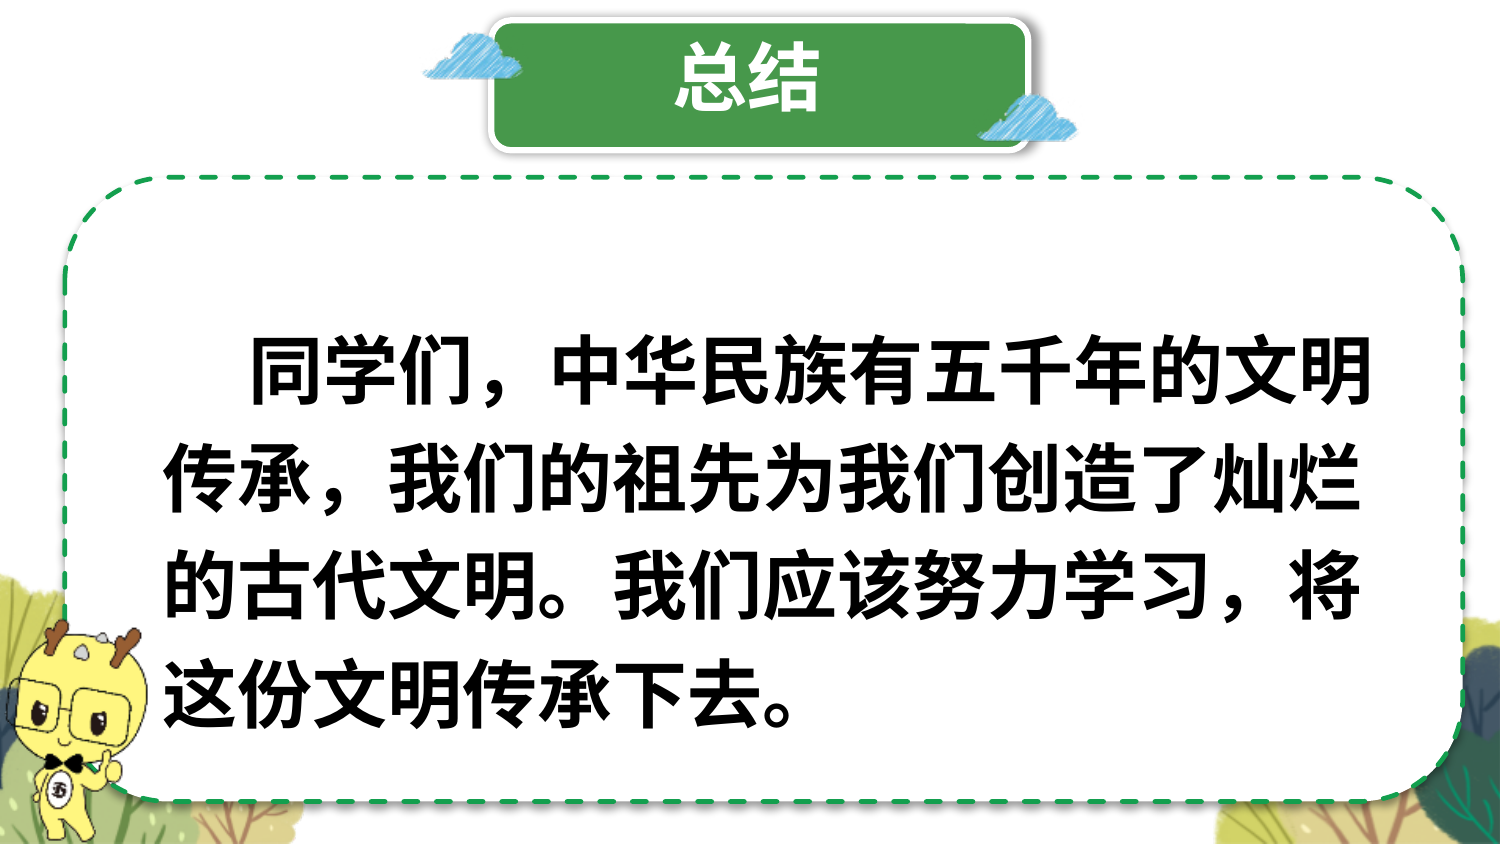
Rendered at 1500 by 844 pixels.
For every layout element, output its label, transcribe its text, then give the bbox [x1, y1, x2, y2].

picture [0, 549, 313, 844]
picture [1184, 550, 1500, 844]
text_box 同学们，中华民族有五千年的文明传承，我们的祖先为我们创造了灿烂的古代文明。我们应该努力学习，将这份文明传承下去。 [147, 297, 1436, 745]
picture [407, 20, 548, 109]
picture [961, 81, 1104, 172]
text_box 总结 [657, 23, 850, 129]
